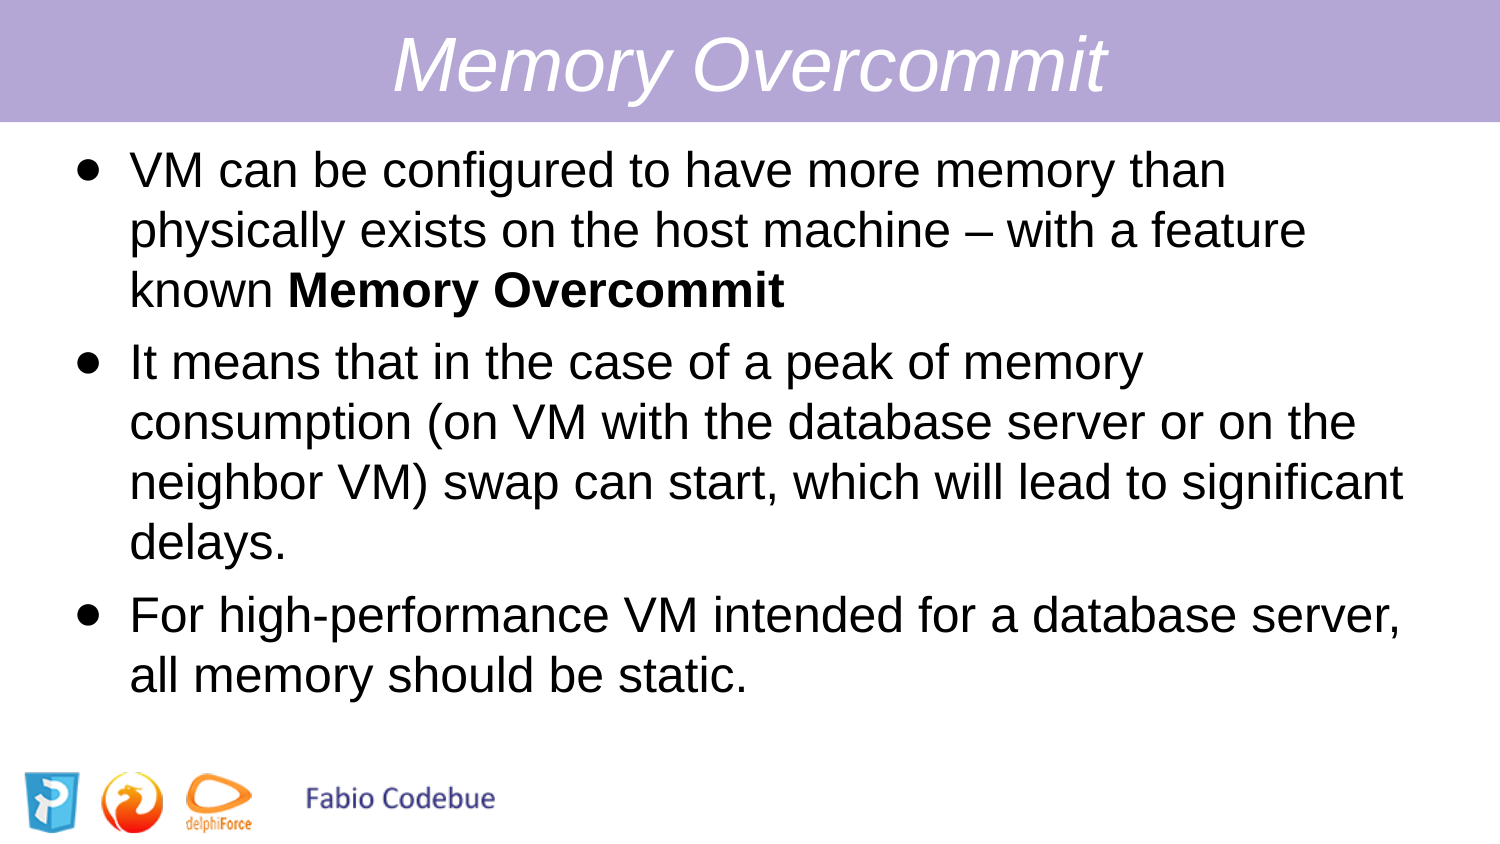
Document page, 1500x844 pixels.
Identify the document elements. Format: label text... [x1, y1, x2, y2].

picture [0, 123, 1500, 844]
list VM can be configured to have more memory than physically exists on the host machine – with a feature known Memory Overcommit It means that in the case of a peak of memory consumption (on VM with the database server or on the neighbor VM) swap can start, which will lead to significant delays. For high-performance VM intended for a database server, all memory should be static. [58, 123, 1433, 797]
text_box Memory Overcommit [0, 0, 1500, 123]
